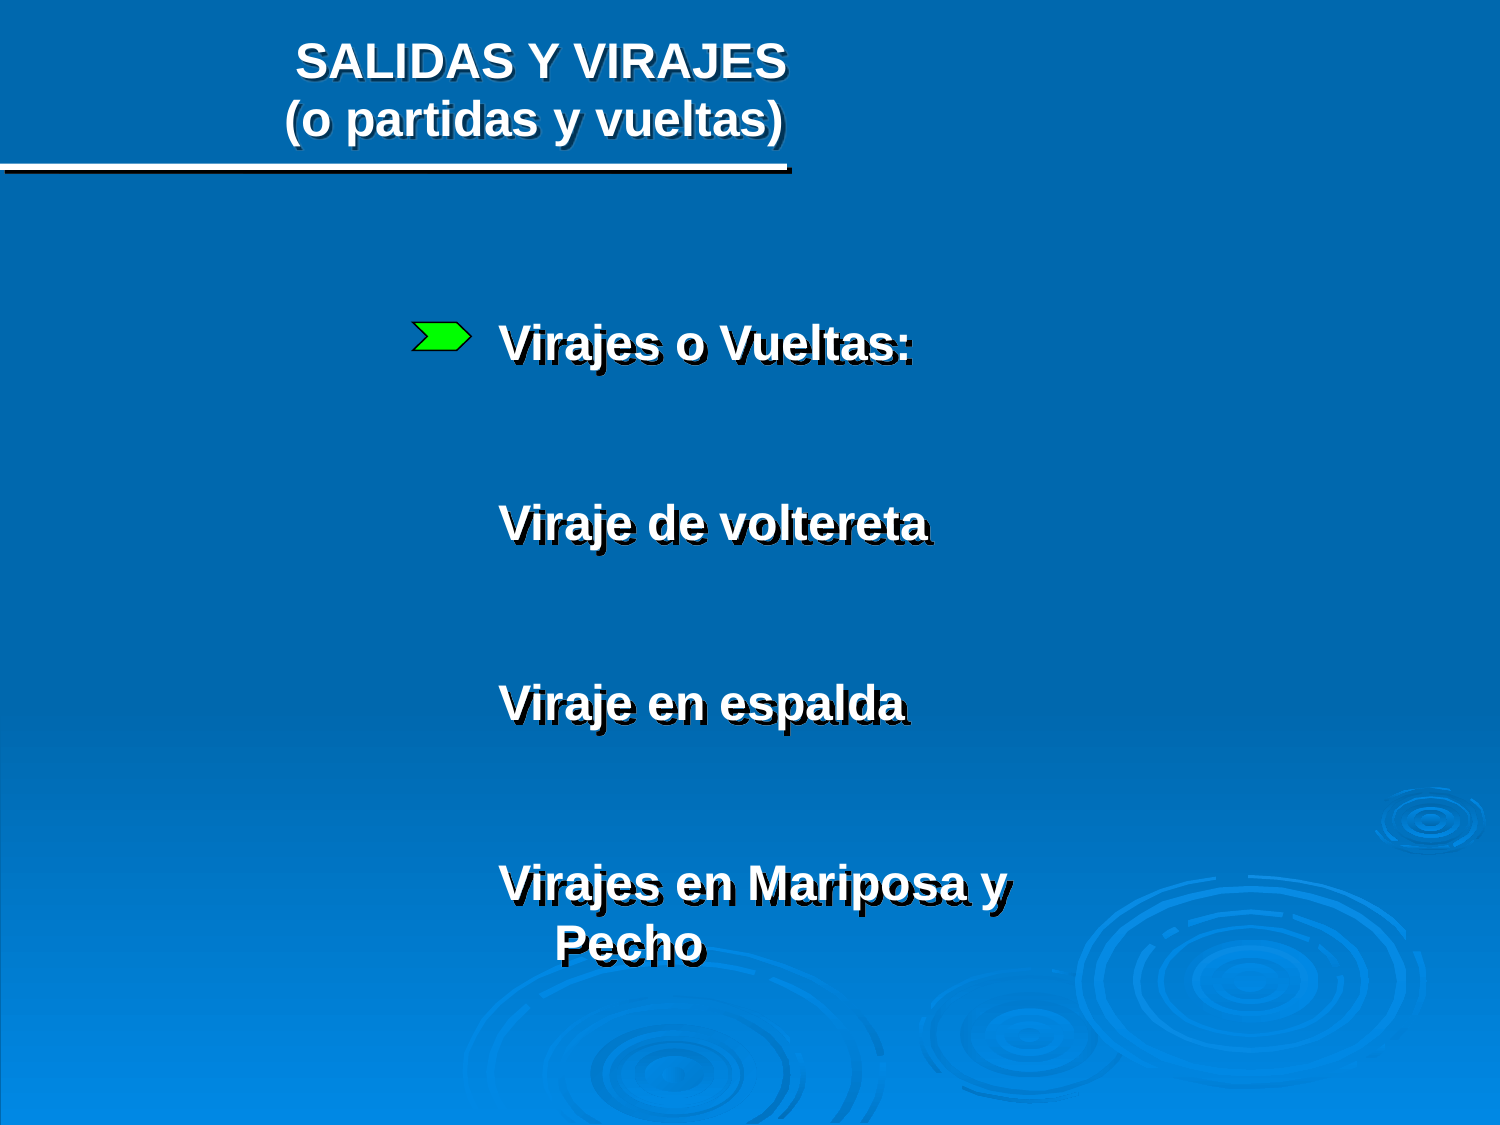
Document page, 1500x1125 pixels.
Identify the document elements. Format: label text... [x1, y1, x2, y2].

text_box [412, 322, 472, 351]
subtitle SALIDAS Y VIRAJES (o partidas y vueltas) [246, 33, 836, 164]
text_box Virajes o Vueltas: Viraje de voltereta Viraje en espalda Virajes en Mariposa y Pecho [483, 303, 1065, 979]
